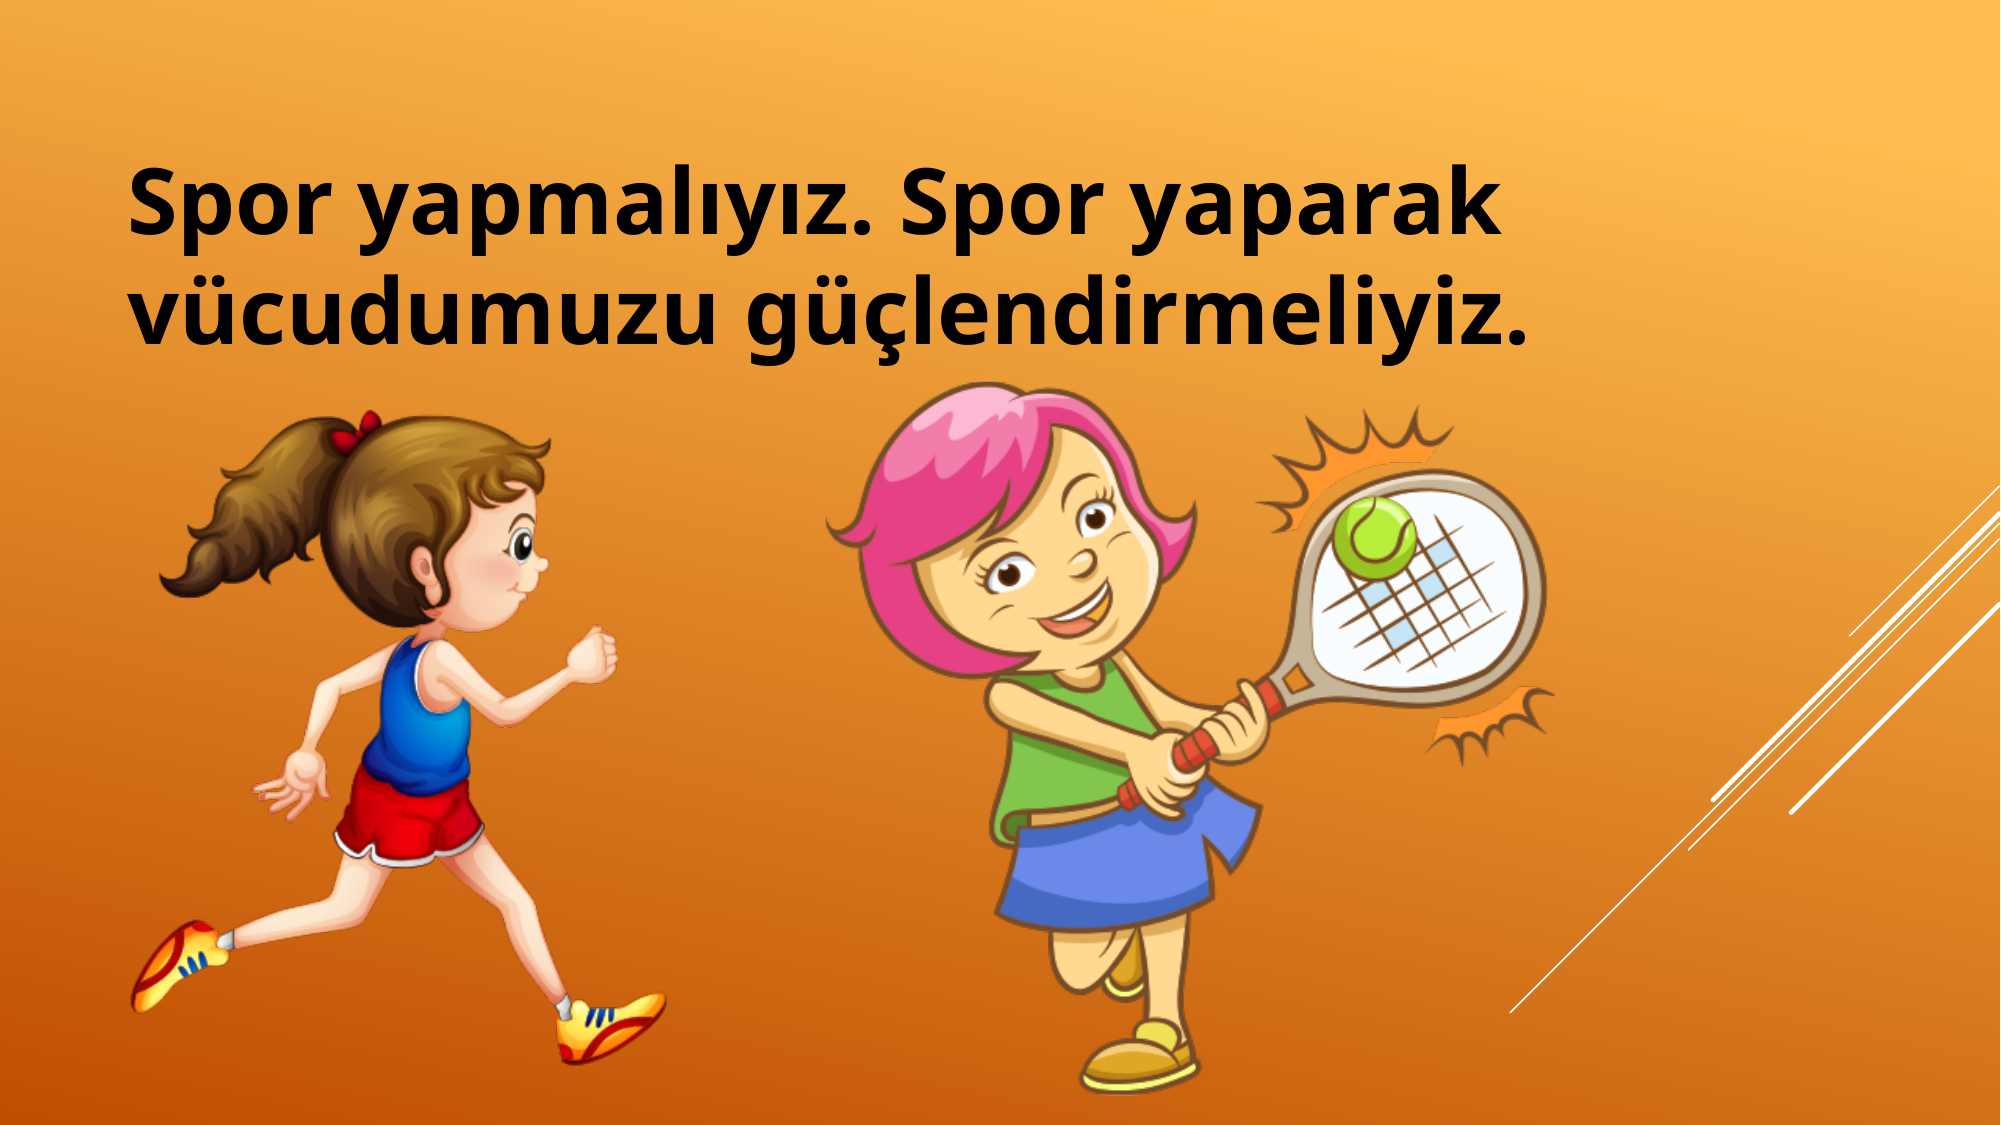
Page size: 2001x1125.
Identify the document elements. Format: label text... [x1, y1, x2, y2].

list Spor yapmalıyız. Spor yaparak vücudumuzu güçlendirmeliyiz. [112, 112, 1905, 394]
picture [779, 322, 1609, 1125]
picture [88, 343, 715, 1125]
